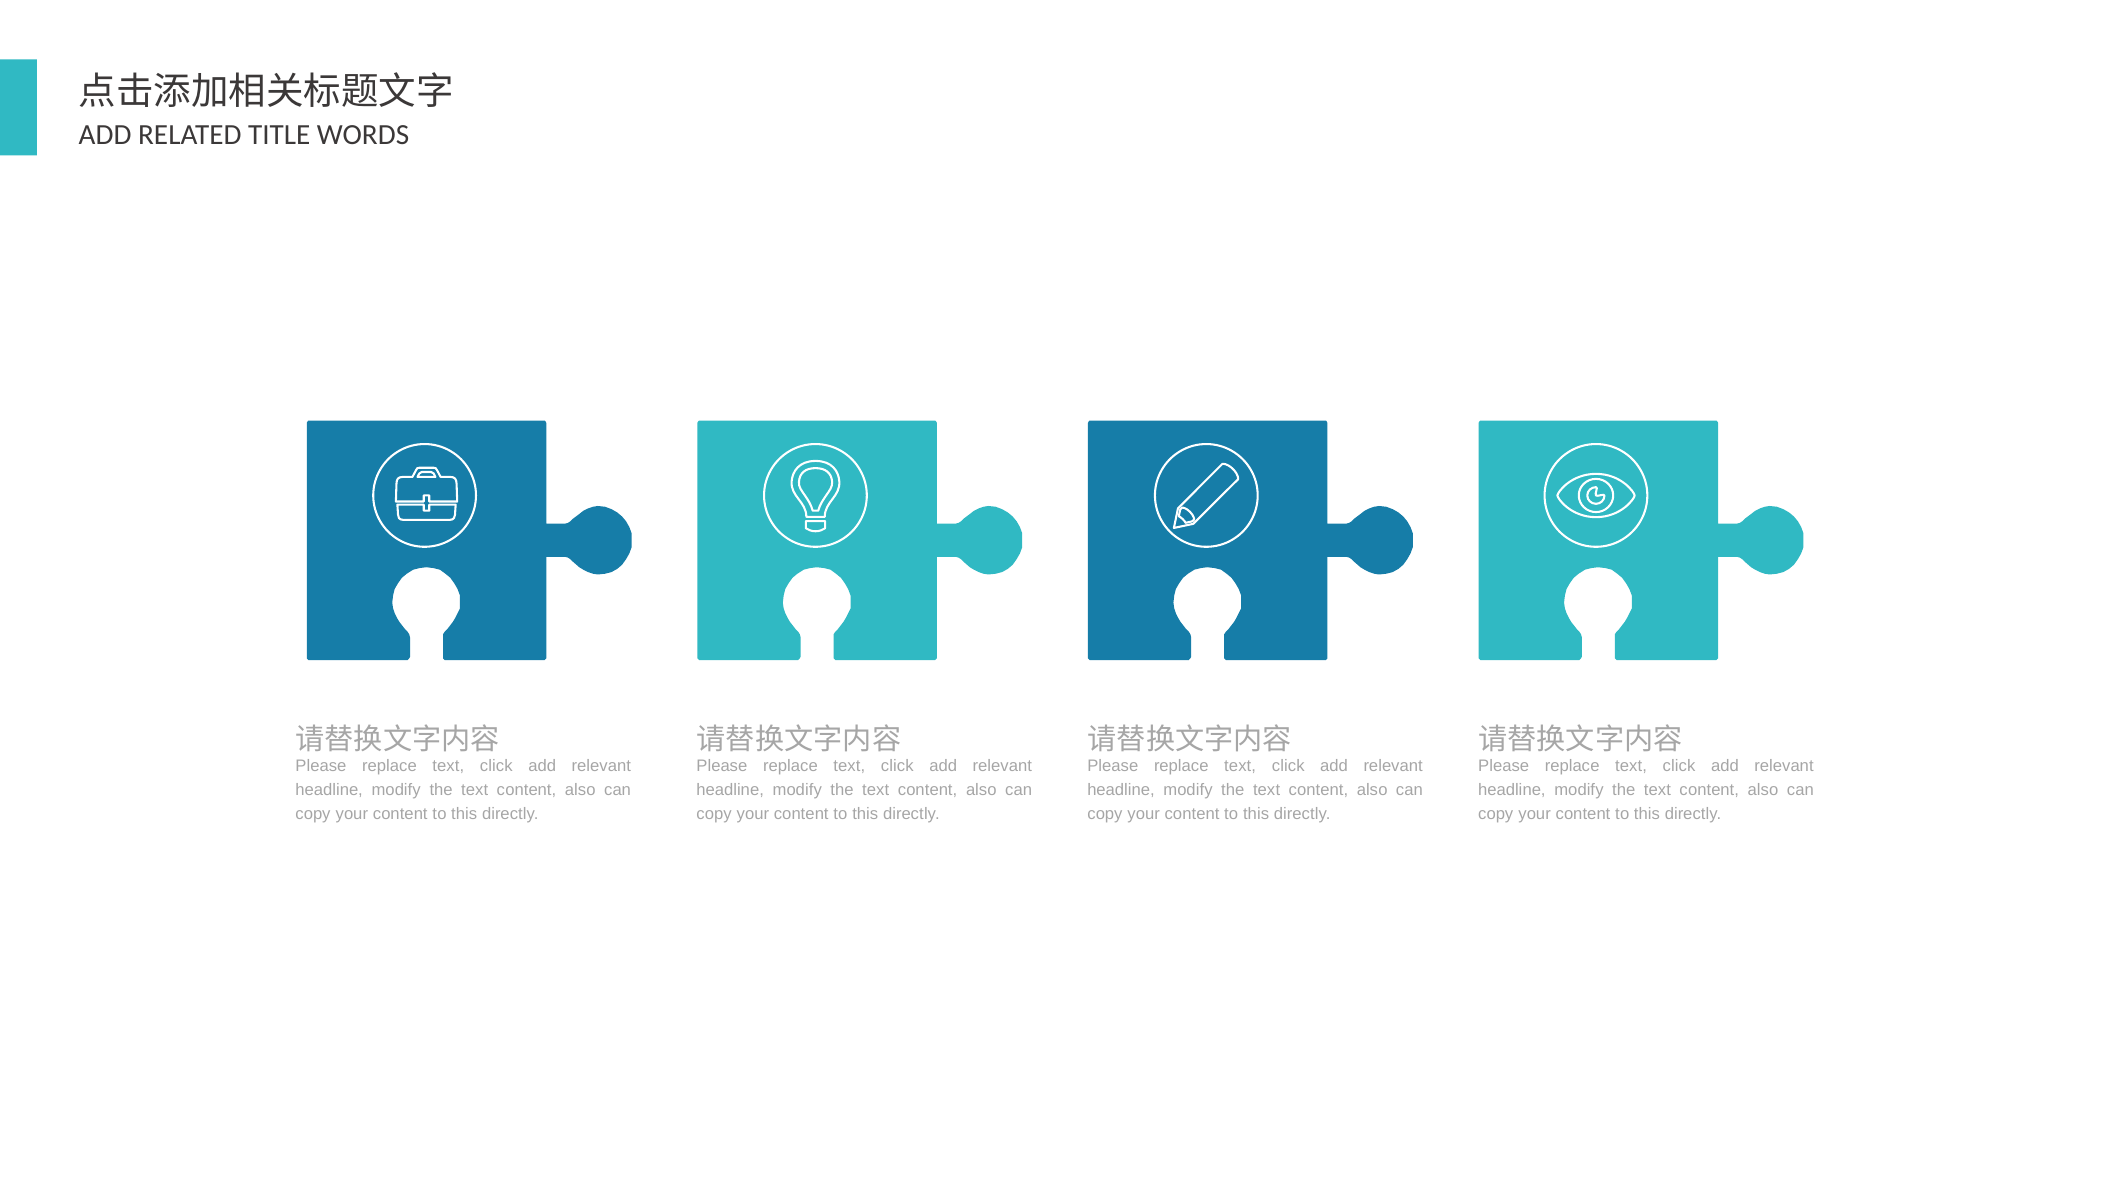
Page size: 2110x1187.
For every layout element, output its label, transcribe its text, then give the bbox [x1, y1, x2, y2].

text_box 请替换文字内容 [696, 713, 962, 750]
text_box [306, 420, 632, 661]
text_box 请替换文字内容 [295, 713, 561, 750]
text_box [1154, 444, 1258, 547]
text_box 请替换文字内容 [1478, 713, 1743, 750]
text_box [764, 444, 867, 547]
text_box 请替换文字内容 [1087, 713, 1353, 750]
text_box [373, 444, 476, 547]
text_box [697, 420, 1023, 661]
text_box Please replace text, click add relevant headline, modify the text content, also can copy your content to this directly. [1478, 750, 1815, 823]
text_box ADD RELATED TITLE WORDS [62, 107, 426, 159]
text_box [1478, 420, 1804, 661]
text_box [1087, 420, 1413, 661]
text_box Please replace text, click add relevant headline, modify the text content, also can copy your content to this directly. [295, 750, 632, 823]
text_box 点击添加相关标题文字 [62, 59, 470, 121]
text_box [1544, 444, 1648, 547]
text_box Please replace text, click add relevant headline, modify the text content, also can copy your content to this directly. [696, 750, 1033, 823]
text_box Please replace text, click add relevant headline, modify the text content, also can copy your content to this directly. [1087, 750, 1424, 823]
